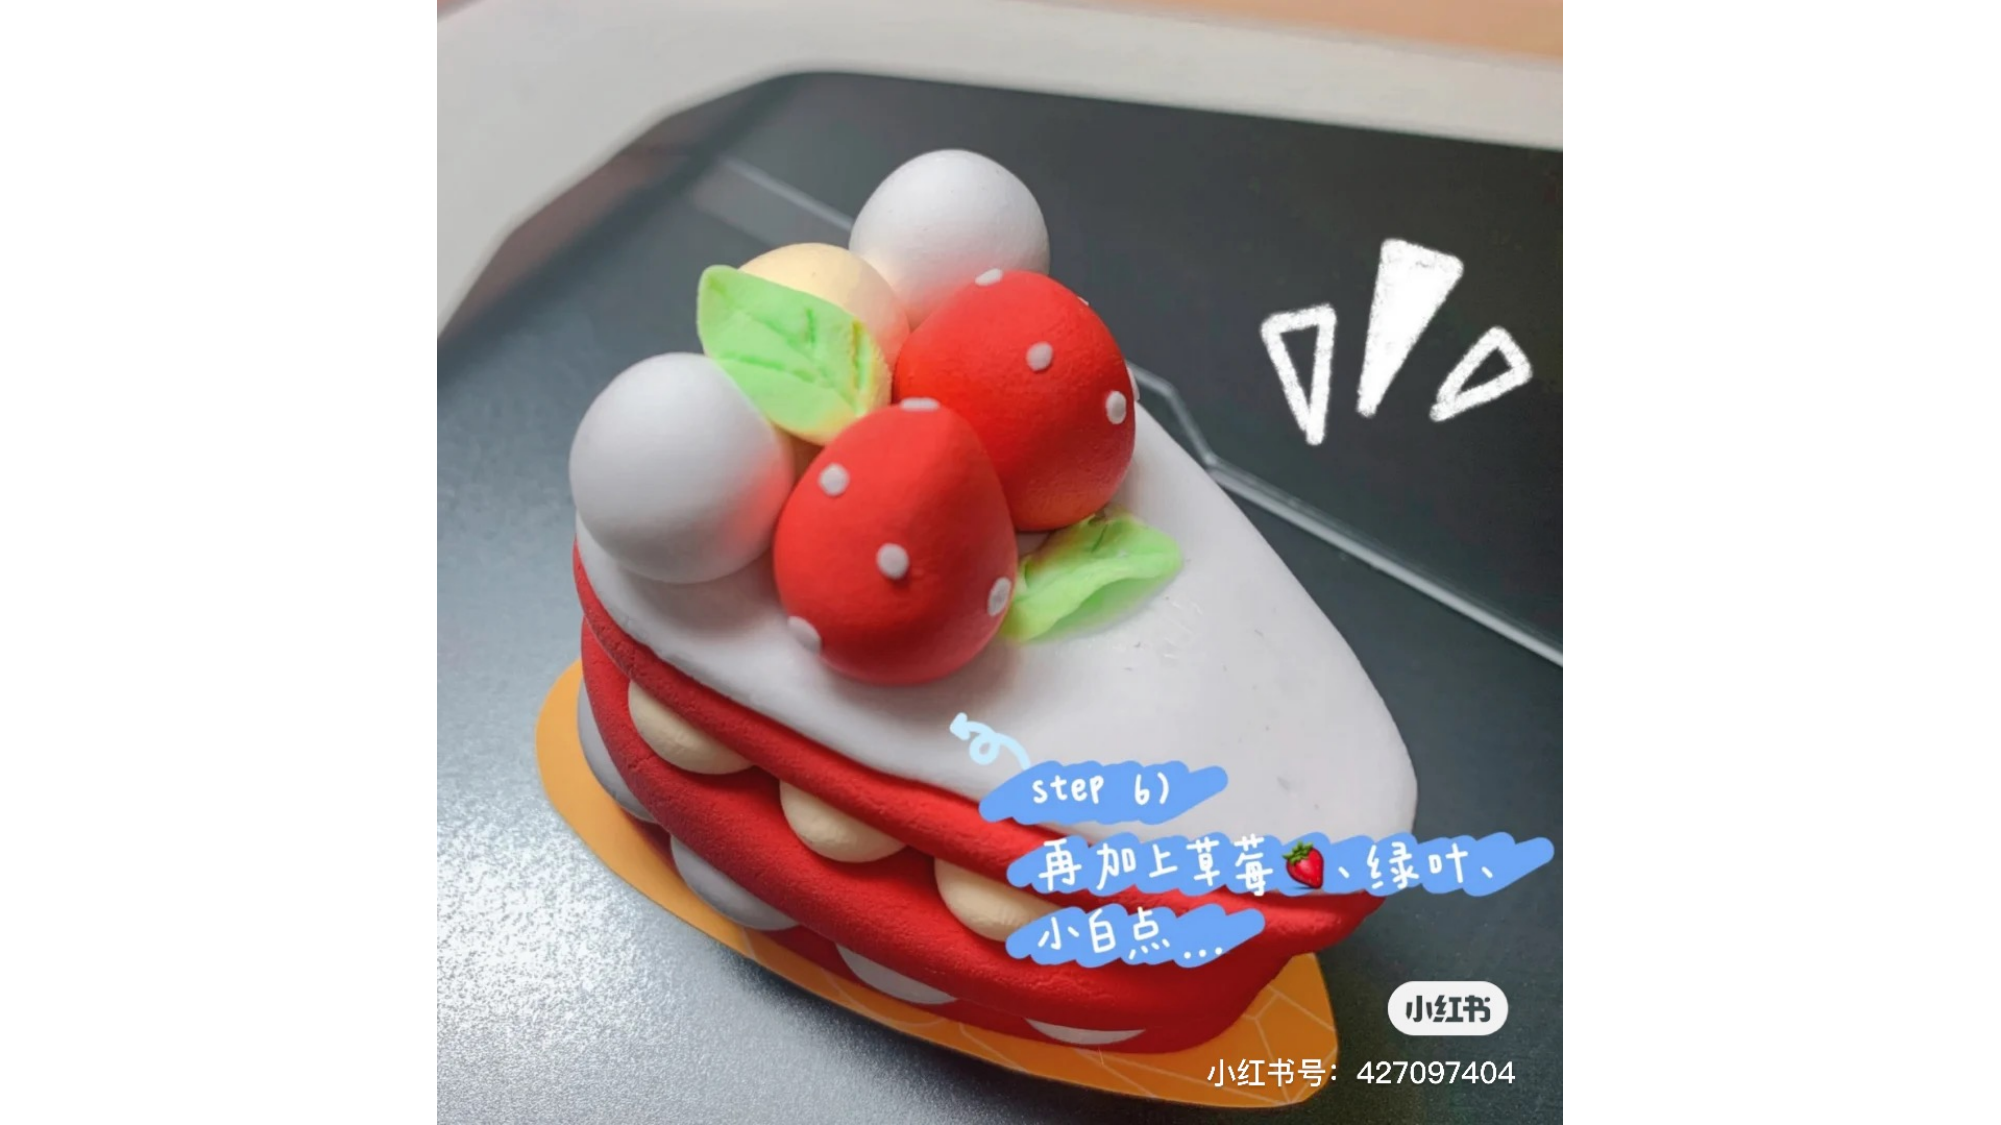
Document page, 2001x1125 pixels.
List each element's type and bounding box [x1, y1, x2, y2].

picture [437, 0, 1563, 1125]
